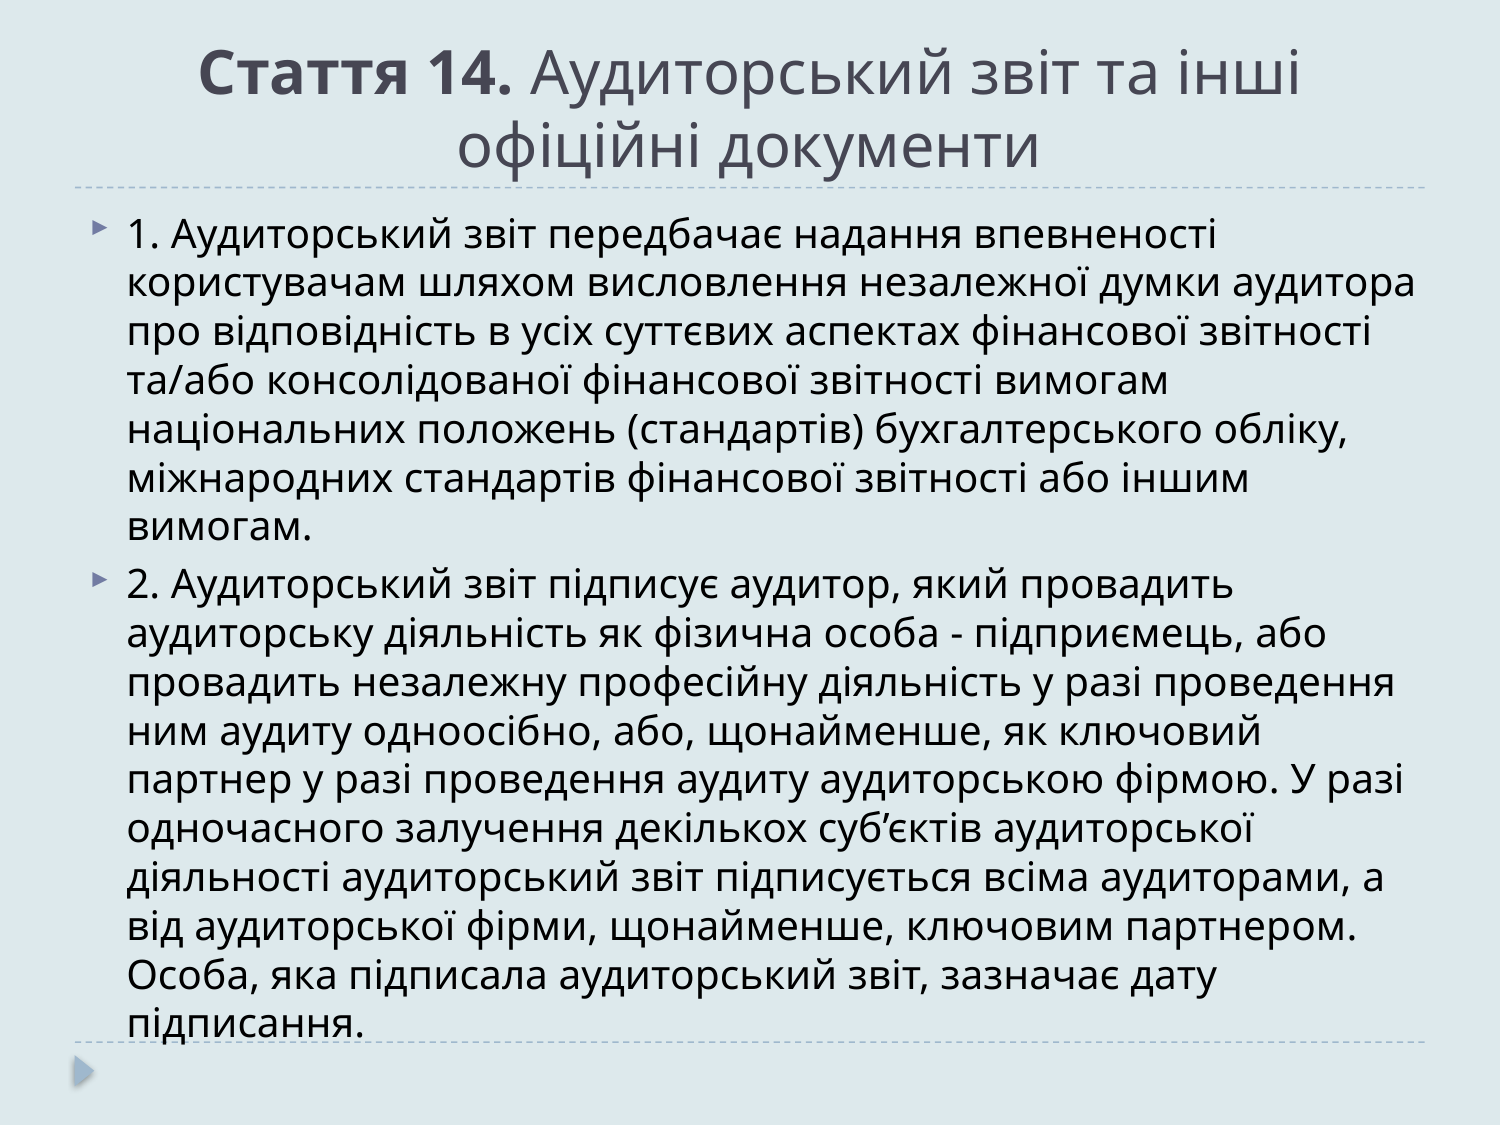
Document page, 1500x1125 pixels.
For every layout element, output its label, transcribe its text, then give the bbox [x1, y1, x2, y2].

list 1. Аудиторський звіт передбачає надання впевненості користувачам шляхом висловлення незалежної думки аудитора про відповідність в усіх суттєвих аспектах фінансової звітності та/або консолідованої фінансової звітності вимогам національних положень (стандартів) бухгалтерського обліку, міжнародних стандартів фінансової звітності або іншим вимогам. 2. Аудиторський звіт підписує аудитор, який провадить аудиторську діяльність як фізична особа - підприємець, або провадить незалежну професійну діяльність у разі проведення ним аудиту одноосібно, або, щонайменше, як ключовий партнер у разі проведення аудиту аудиторською фірмою. У разі одночасного залучення декількох суб’єктів аудиторської діяльності аудиторський звіт підписується всіма аудиторами, а від аудиторської фірми, щонайменше, ключовим партнером. Особа, яка підписала аудиторський звіт, зазначає дату підписання. [75, 200, 1450, 1063]
title Стаття 14. Аудиторський звіт та інші офіційні документи [75, 24, 1425, 188]
